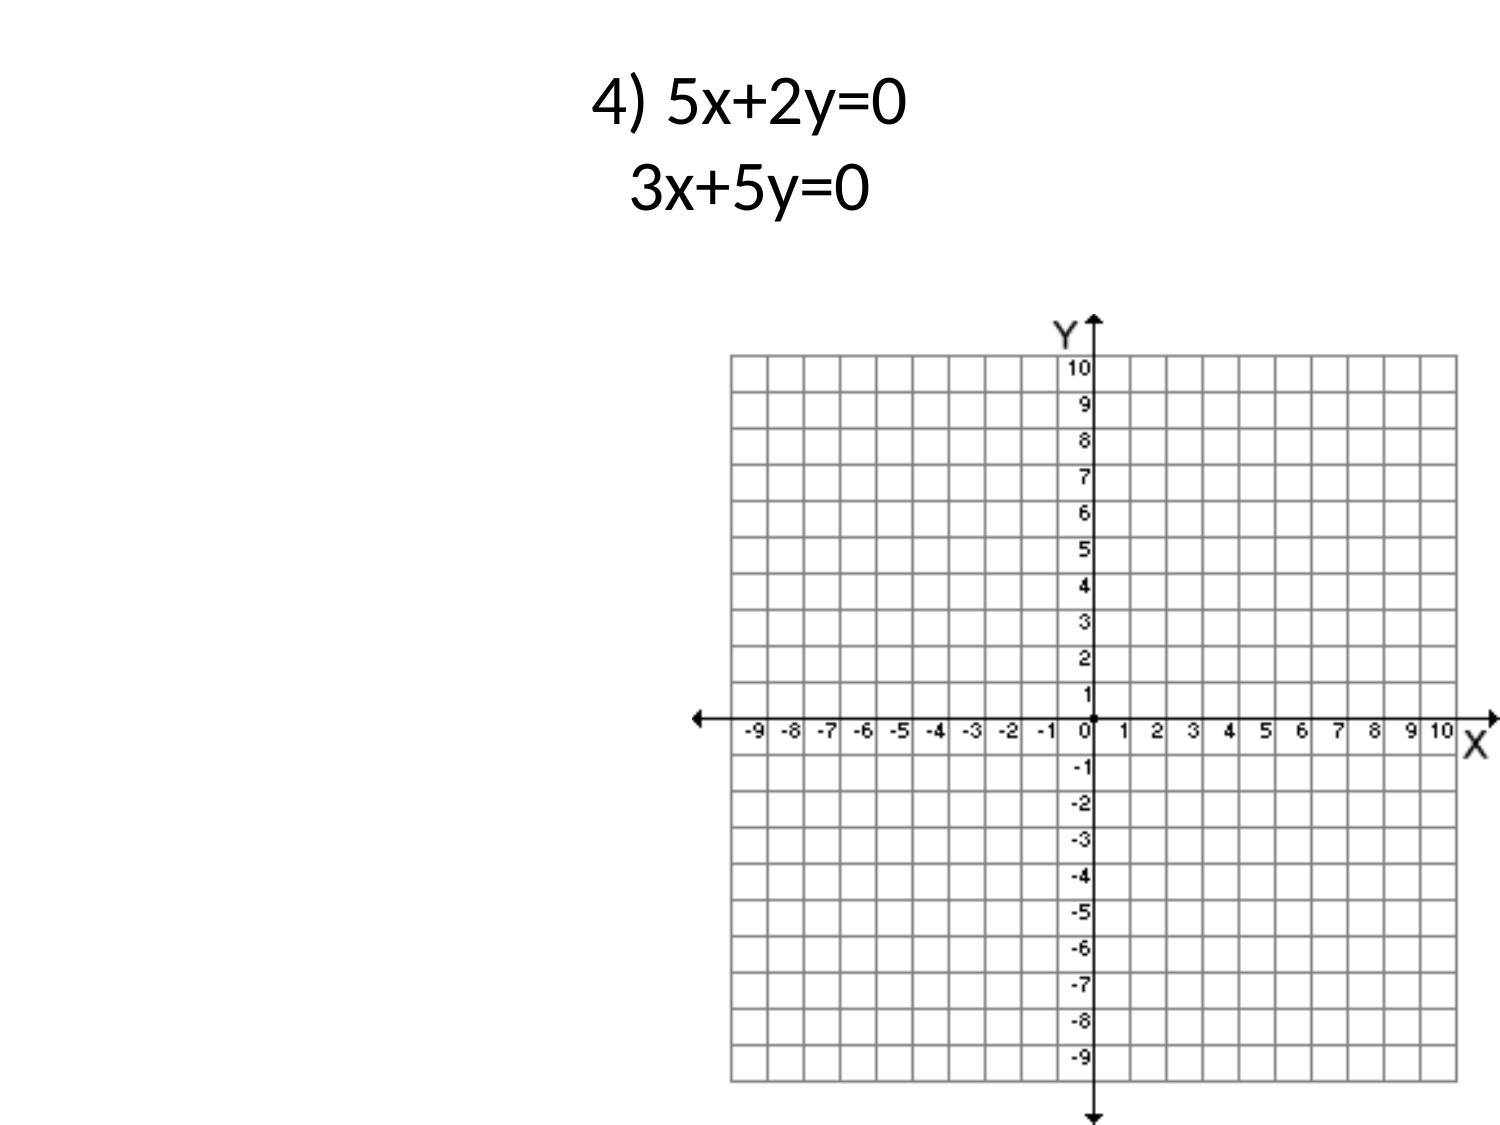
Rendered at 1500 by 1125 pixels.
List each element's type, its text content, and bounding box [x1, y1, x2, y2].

title 4) 5x+2y=0 3x+5y=0 [75, 45, 1425, 233]
picture [692, 314, 1500, 1125]
